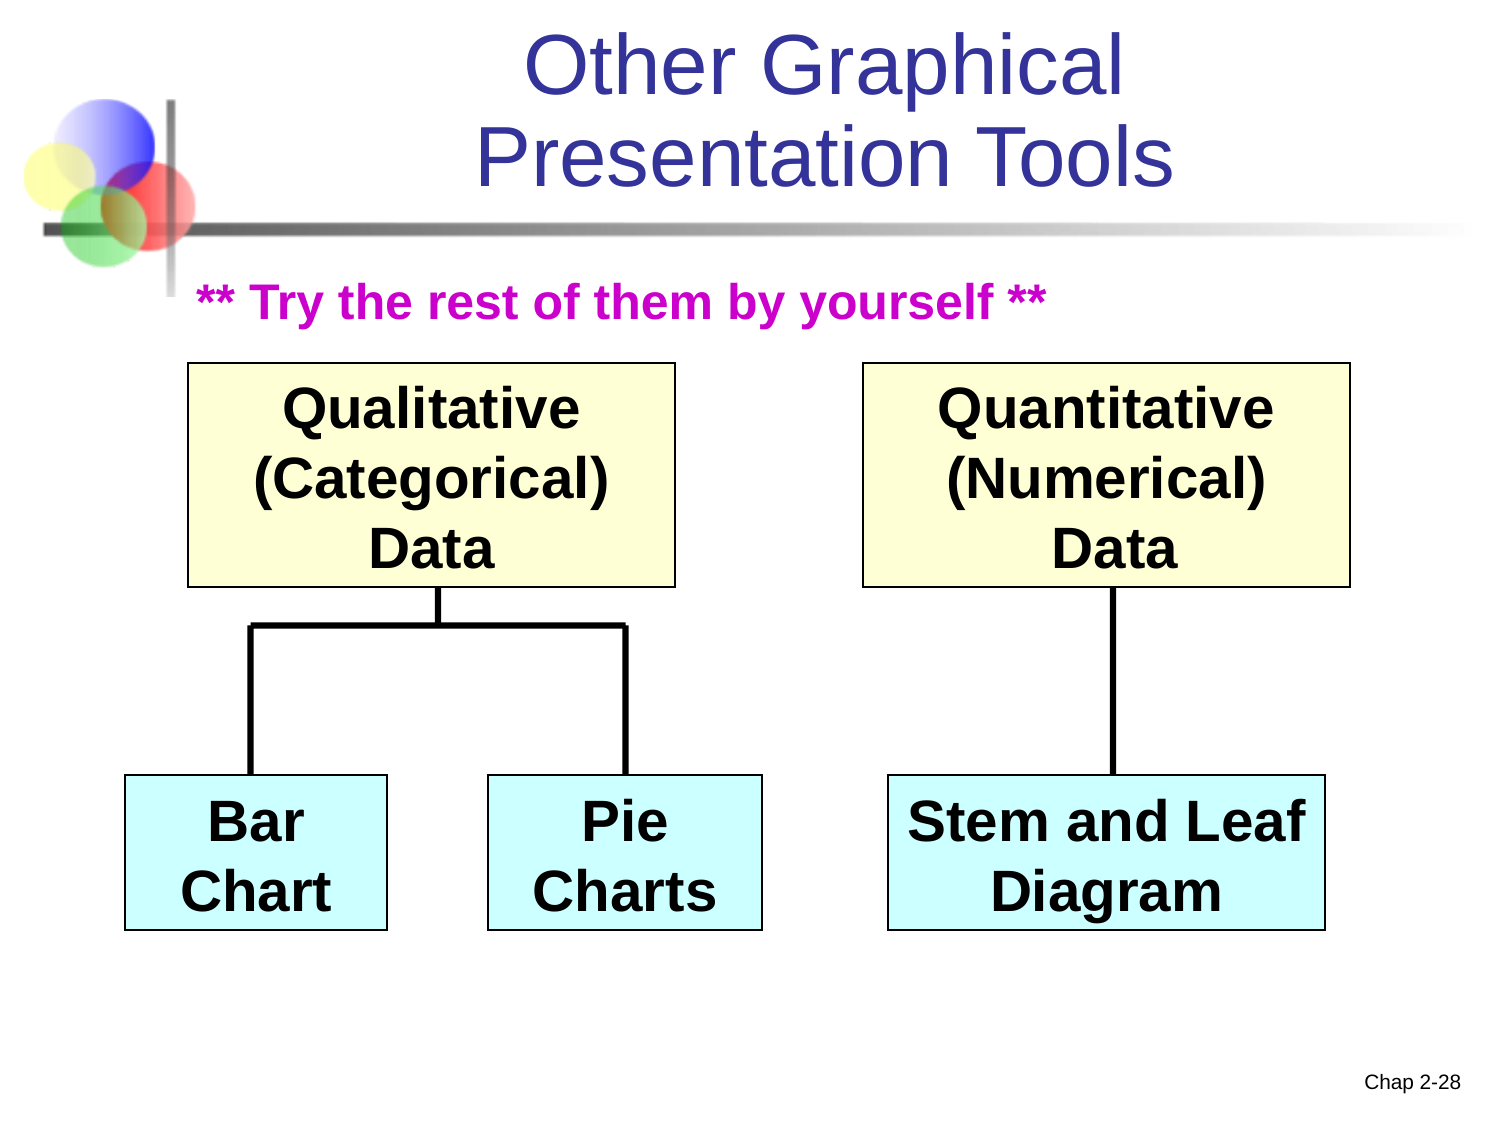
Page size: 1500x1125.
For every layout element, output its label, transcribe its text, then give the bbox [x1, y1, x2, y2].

text_box Stem and Leaf Diagram [887, 775, 1326, 930]
text_box Bar Chart [125, 775, 388, 930]
text_box Quantitative (Numerical) Data [862, 362, 1350, 588]
text_box Qualitative (Categorical) Data [187, 362, 675, 588]
text_box Pie Charts [487, 775, 763, 930]
slide_number Chap 2-28 [1162, 1049, 1476, 1101]
picture [24, 99, 1475, 297]
text_box ** Try the rest of them by yourself ** [181, 262, 1425, 338]
title Other Graphical Presentation Tools [149, 87, 1500, 213]
